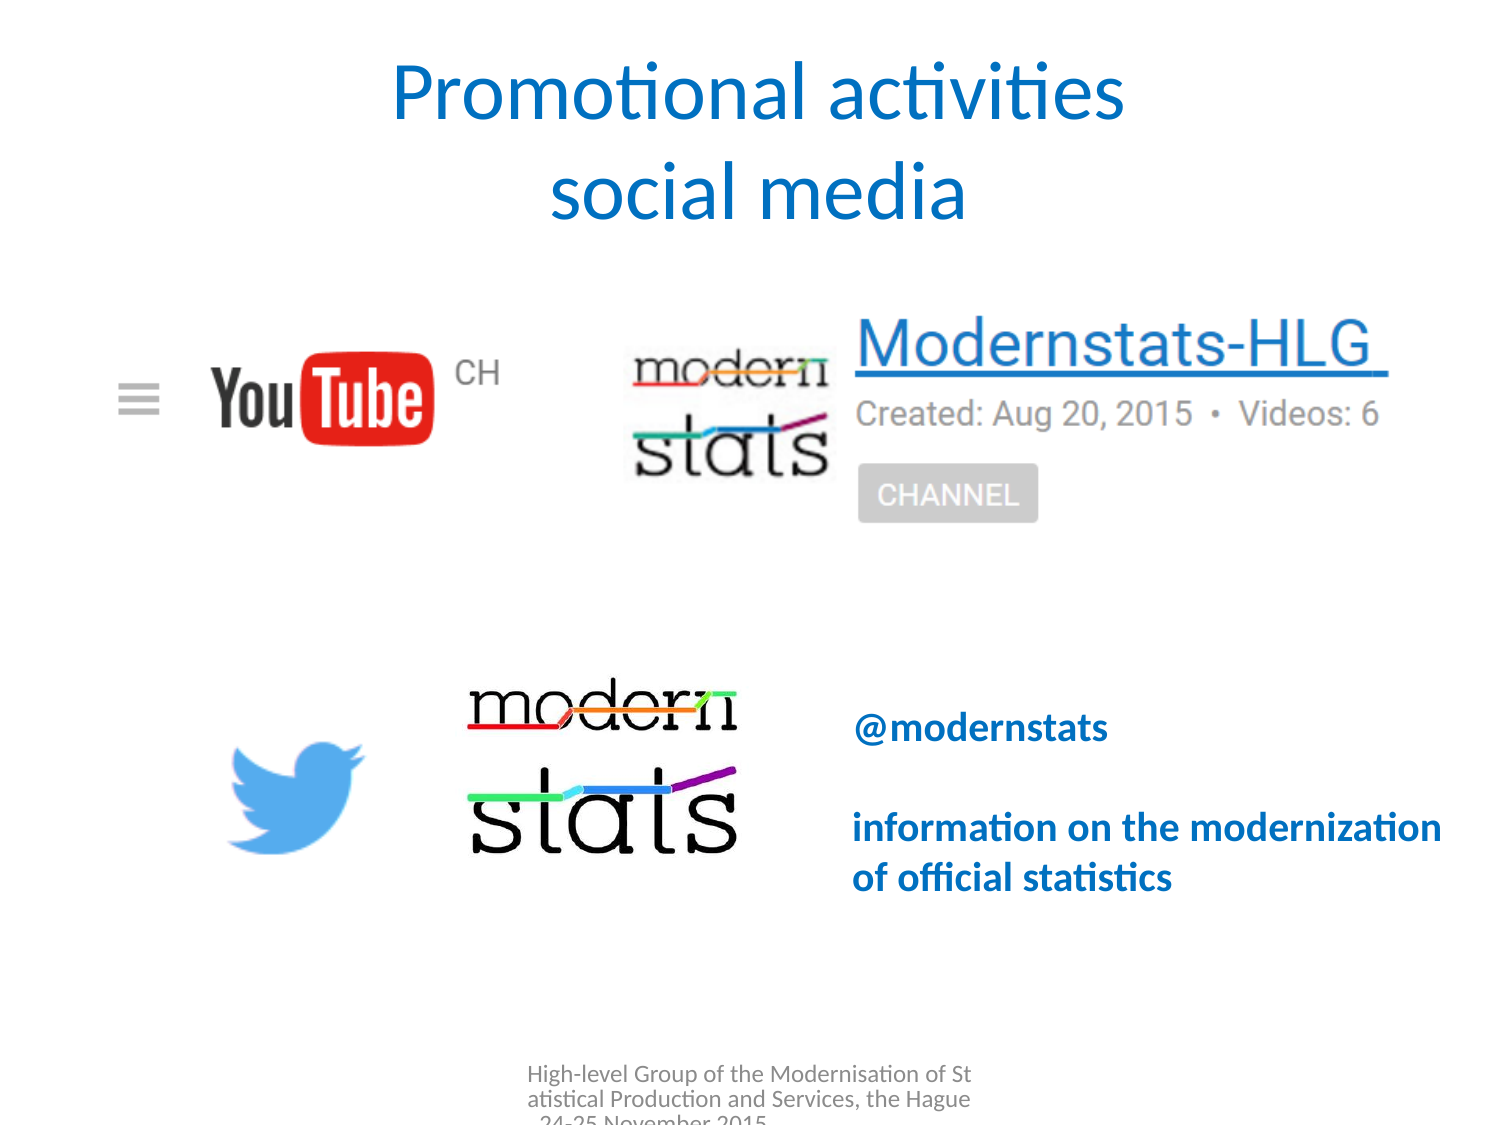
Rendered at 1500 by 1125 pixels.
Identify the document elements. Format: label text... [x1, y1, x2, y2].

picture [442, 609, 761, 928]
footer High-level Group of the Modernisation of Statistical Production and Services, the Hague, 24-25 November 2015 [512, 1042, 988, 1103]
picture [572, 255, 1397, 542]
title Promotional activities social media [83, 42, 1434, 231]
picture [147, 664, 419, 938]
picture [38, 322, 527, 475]
text_box @modernstats information on the modernization of official statistics [837, 692, 1459, 908]
